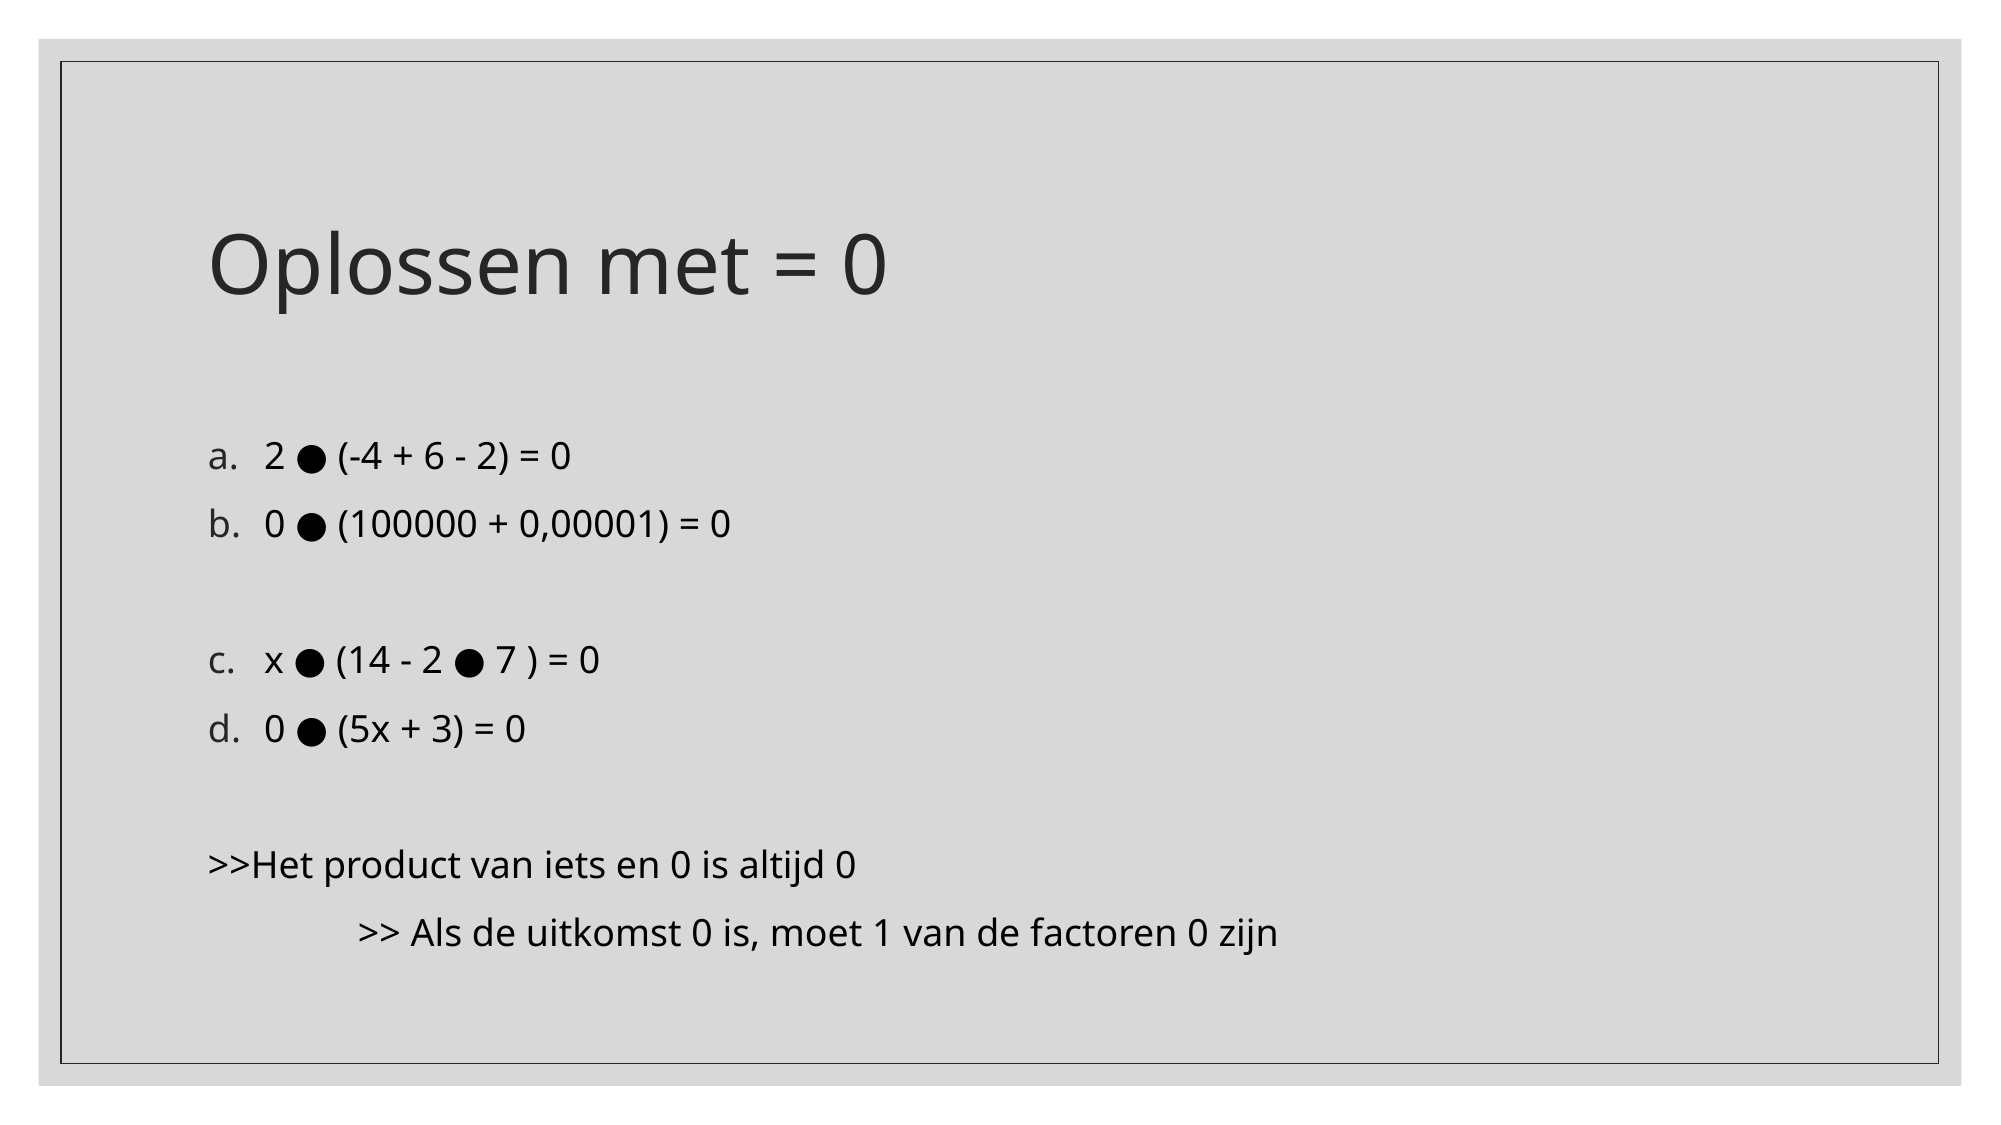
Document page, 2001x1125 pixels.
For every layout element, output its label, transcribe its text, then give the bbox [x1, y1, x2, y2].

title Oplossen met = 0 [192, 142, 1800, 394]
list 2 ● (-4 + 6 - 2) = 0 0 ● (100000 + 0,00001) = 0 x ● (14 - 2 ● 7 ) = 0 0 ● (5x + 3) = 0 >>Het product van iets en 0 is altijd 0 >> Als de uitkomst 0 is, moet 1 van de factoren 0 zijn [192, 419, 1800, 979]
